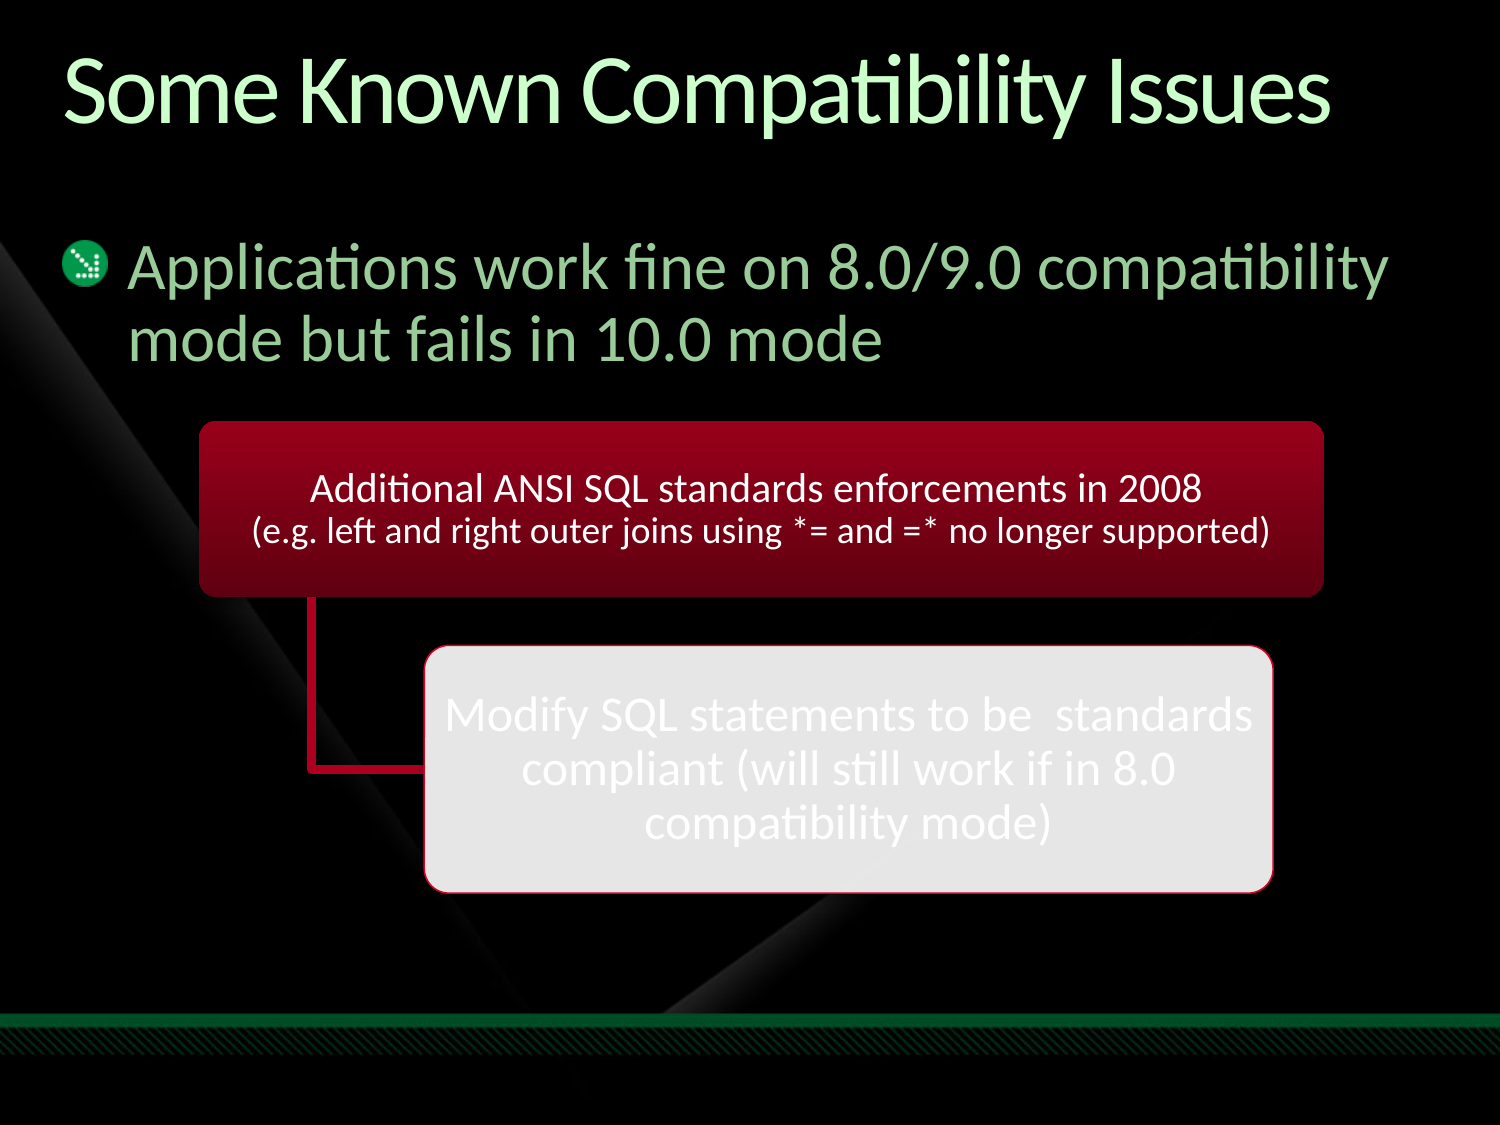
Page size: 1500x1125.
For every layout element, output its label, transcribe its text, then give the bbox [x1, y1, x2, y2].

title Some Known Compatibility Issues [62, 37, 1438, 147]
list Applications work fine on 8.0/9.0 compatibility mode but fails in 10.0 mode [62, 231, 1438, 583]
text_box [198, 342, 1325, 1010]
picture [0, 0, 1500, 1125]
